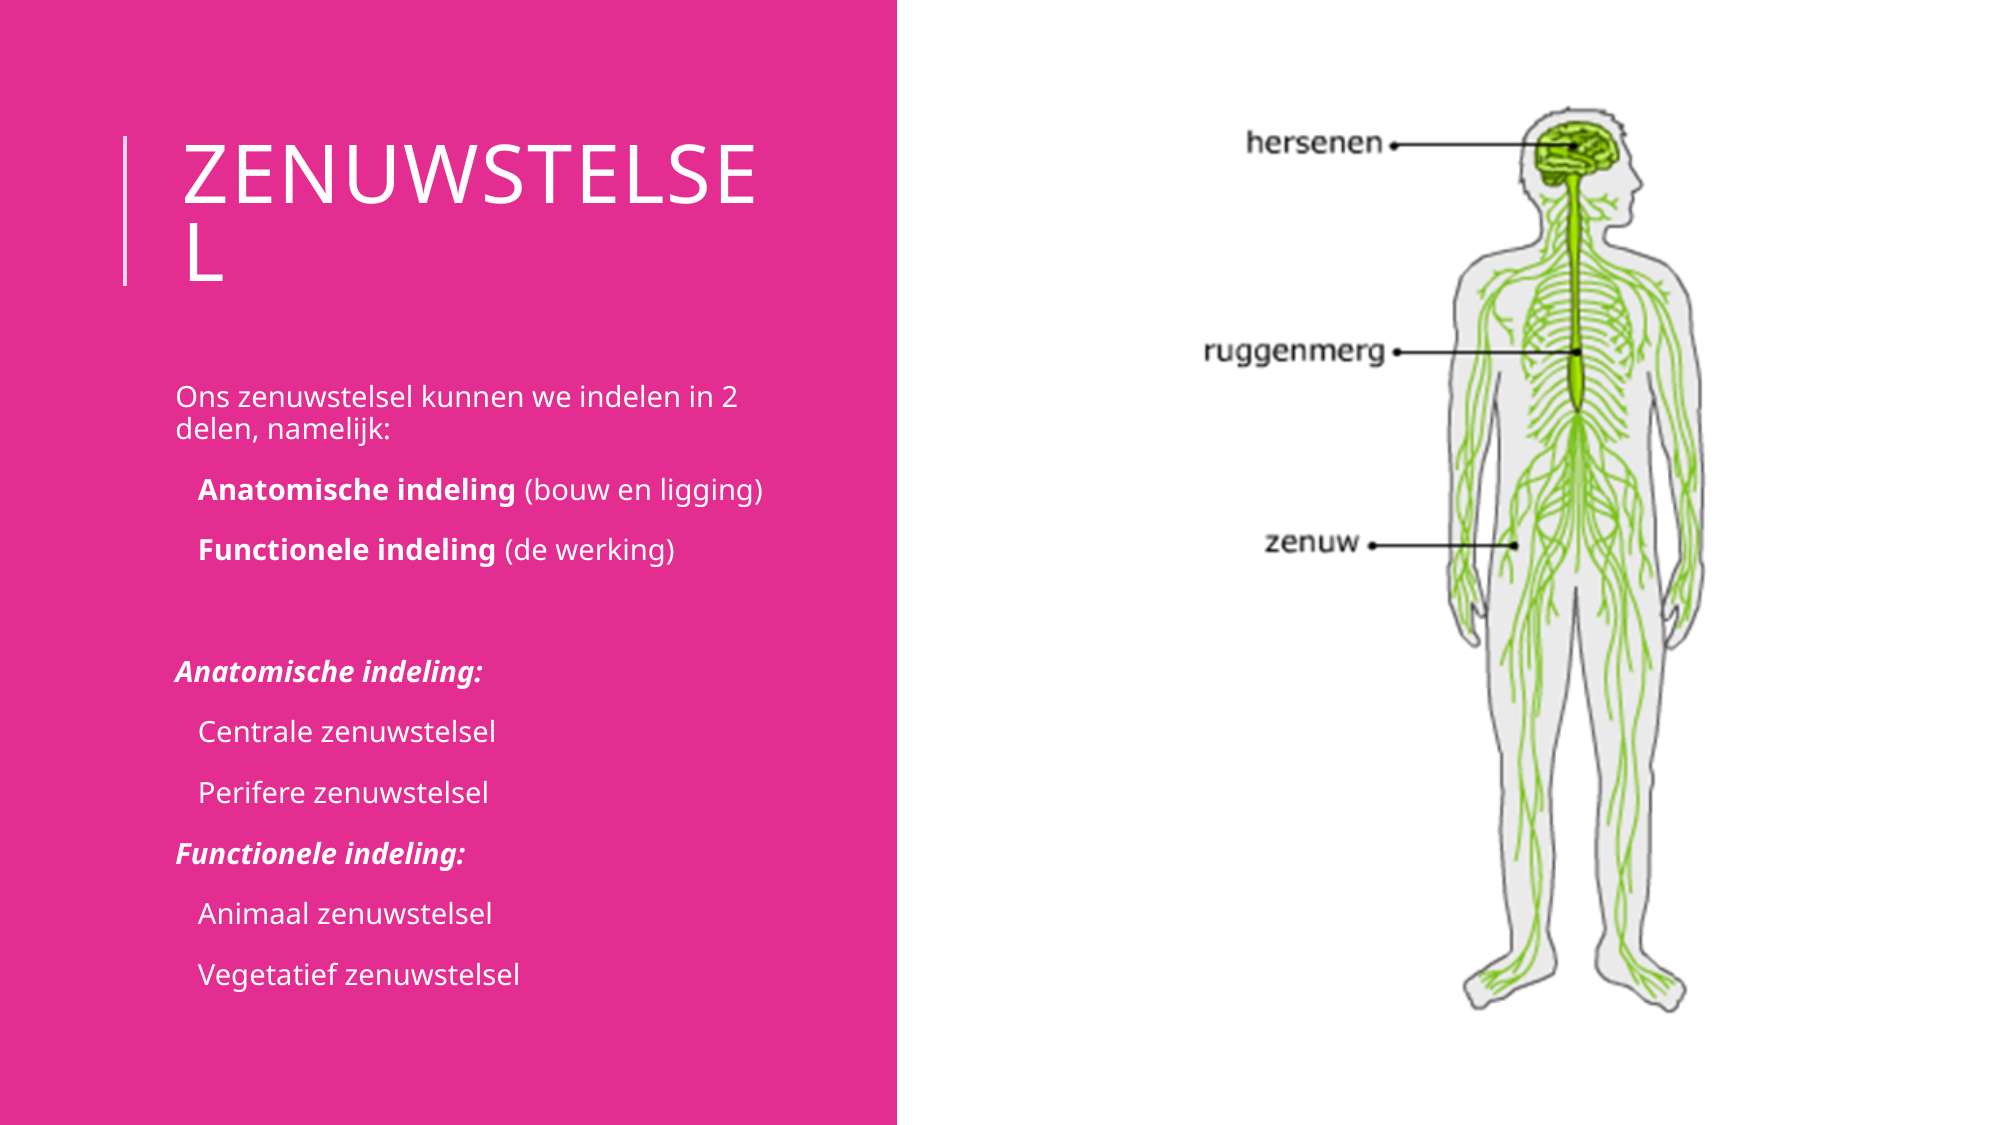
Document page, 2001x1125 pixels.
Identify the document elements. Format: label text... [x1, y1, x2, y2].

title zenuwstelsel [168, 96, 788, 342]
list Ons zenuwstelsel kunnen we indelen in 2 delen, namelijk: Anatomische indeling (bouw en ligging) Functionele indeling (de werking) Anatomische indeling: Centrale zenuwstelsel Perifere zenuwstelsel Functionele indeling: Animaal zenuwstelsel Vegetatief zenuwstelsel [168, 375, 790, 1020]
text_box [0, 0, 899, 1125]
picture [1144, 104, 1751, 1021]
